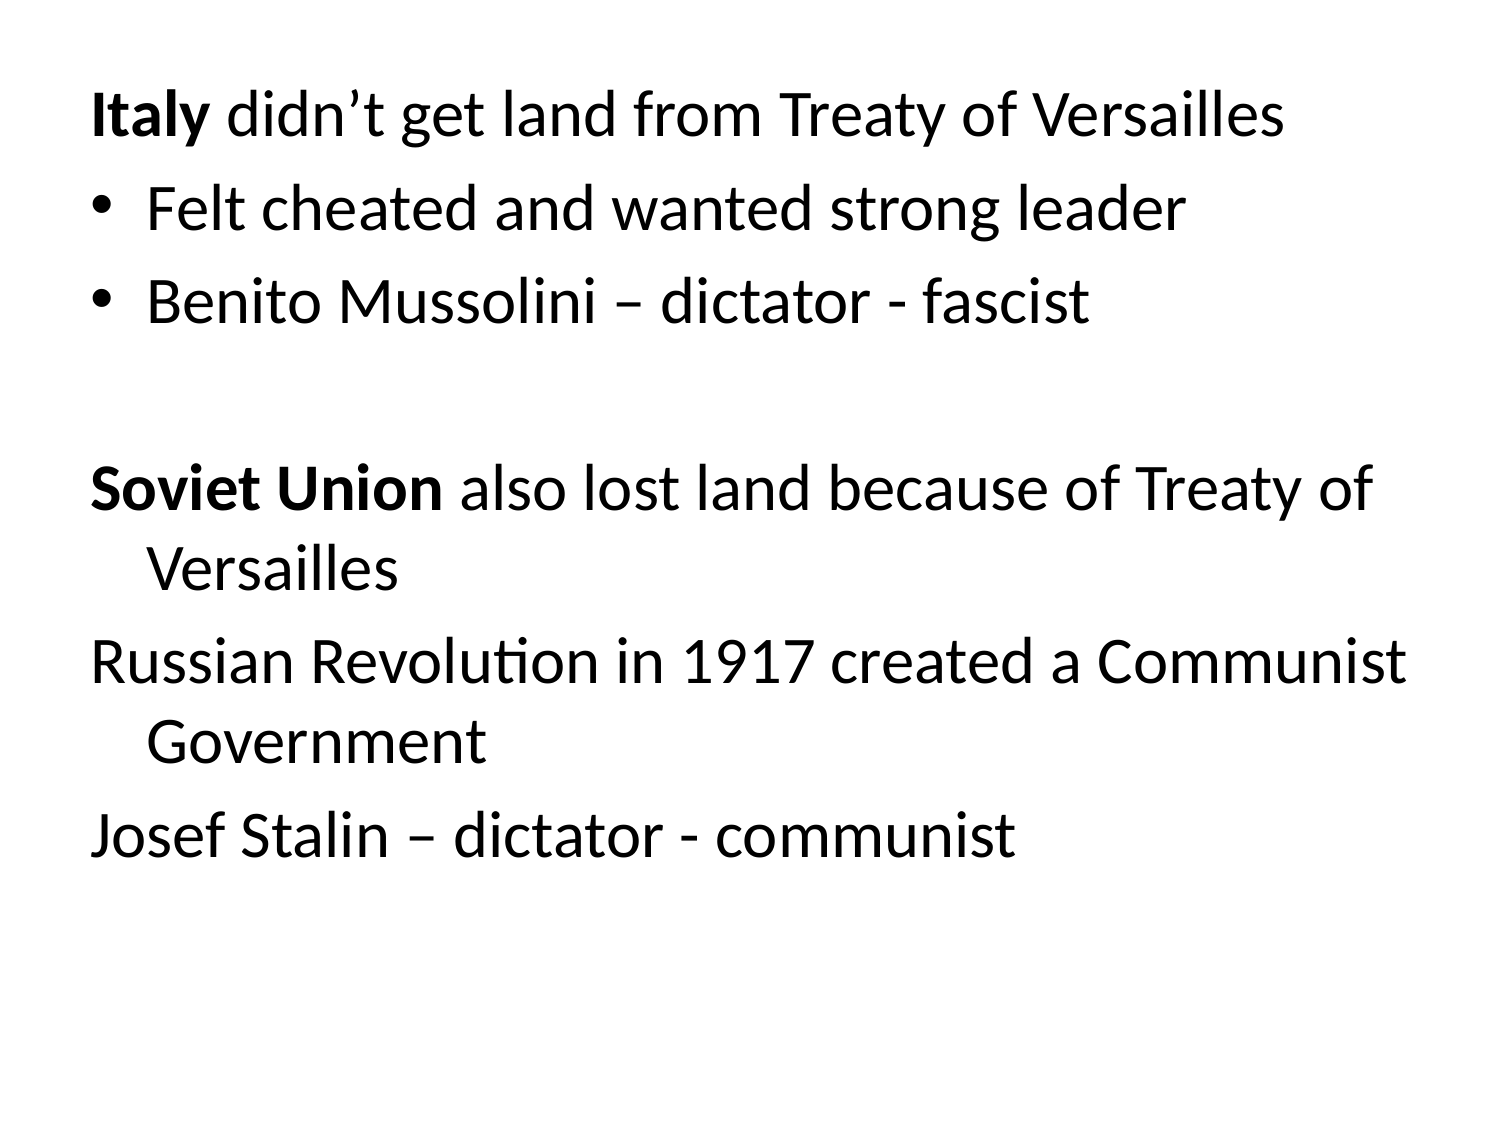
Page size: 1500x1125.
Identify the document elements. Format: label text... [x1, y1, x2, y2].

list Italy didn’t get land from Treaty of Versailles Felt cheated and wanted strong leader Benito Mussolini – dictator - fascist Soviet Union also lost land because of Treaty of Versailles Russian Revolution in 1917 created a Communist Government Josef Stalin – dictator - communist [75, 62, 1425, 1005]
